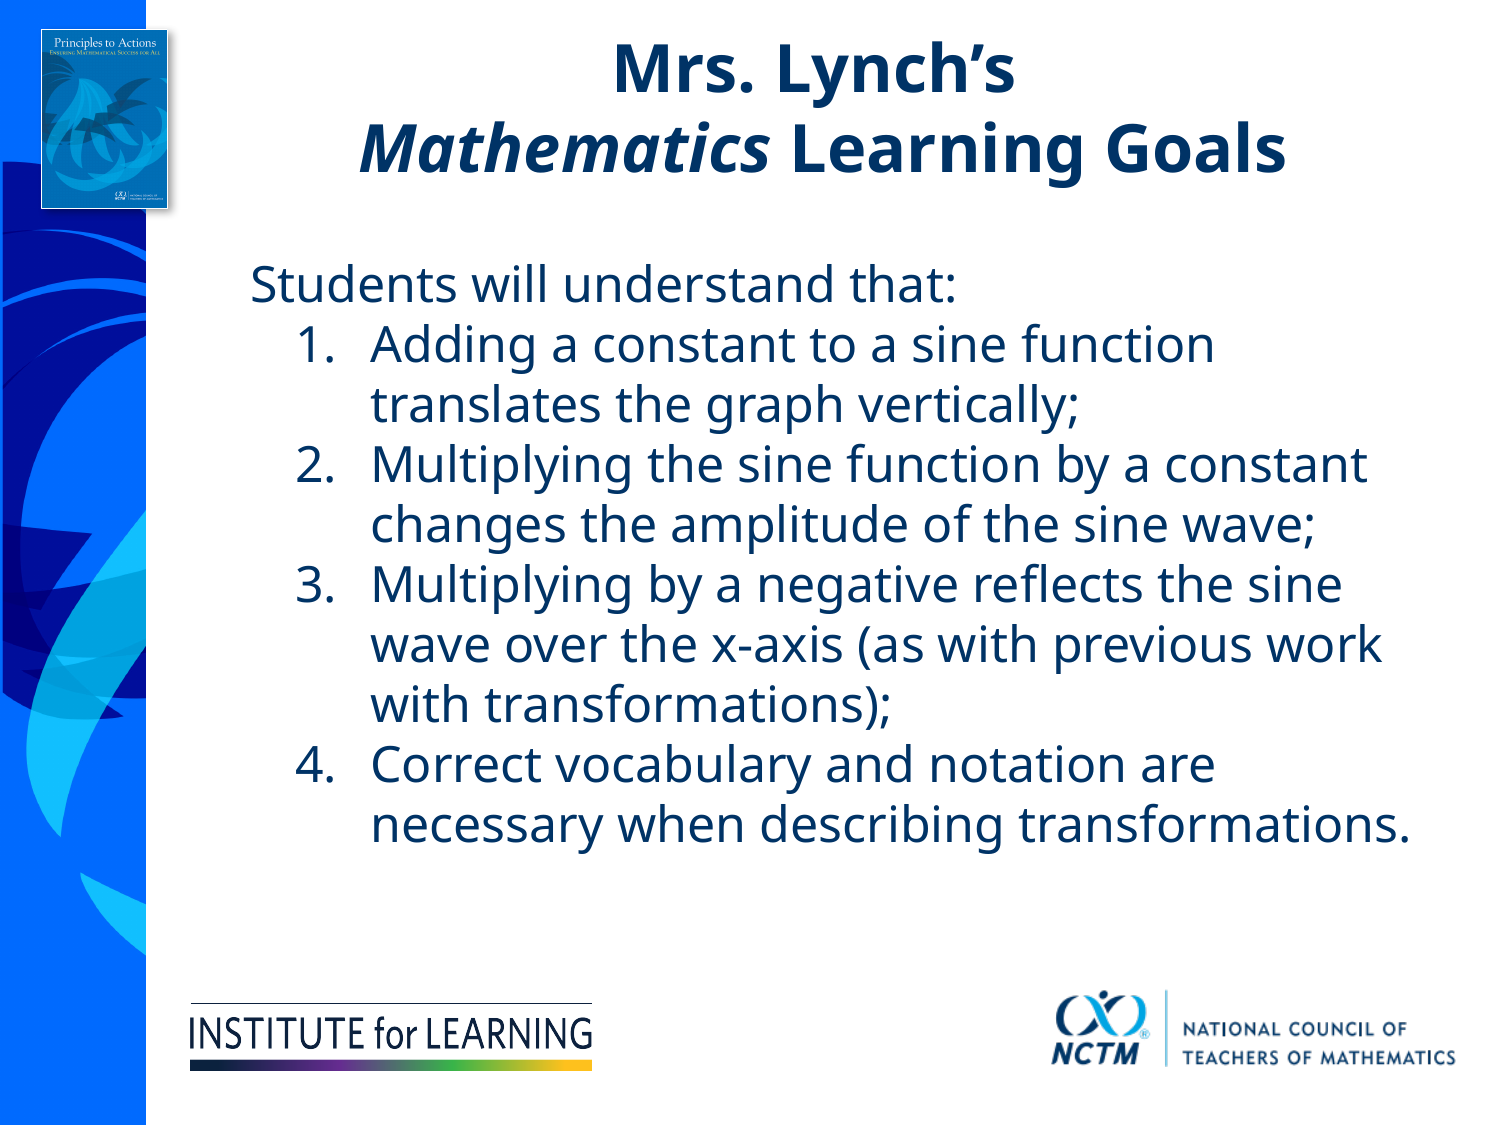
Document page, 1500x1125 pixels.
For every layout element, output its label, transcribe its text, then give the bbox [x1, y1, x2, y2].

picture [190, 1003, 592, 1072]
text_box Mrs. Lynch’s Mathematics Learning Goals [178, 52, 1500, 159]
picture [0, 0, 168, 1125]
picture [1034, 969, 1474, 1085]
text_box Students will understand that: Adding a constant to a sine function translates the graph vertically; Multiplying the sine function by a constant changes the amplitude of the sine wave; Multiplying by a negative reflects the sine wave over the x-axis (as with previous work with transformations); Correct vocabulary and notation are necessary when describing transformations. [235, 244, 1474, 1008]
